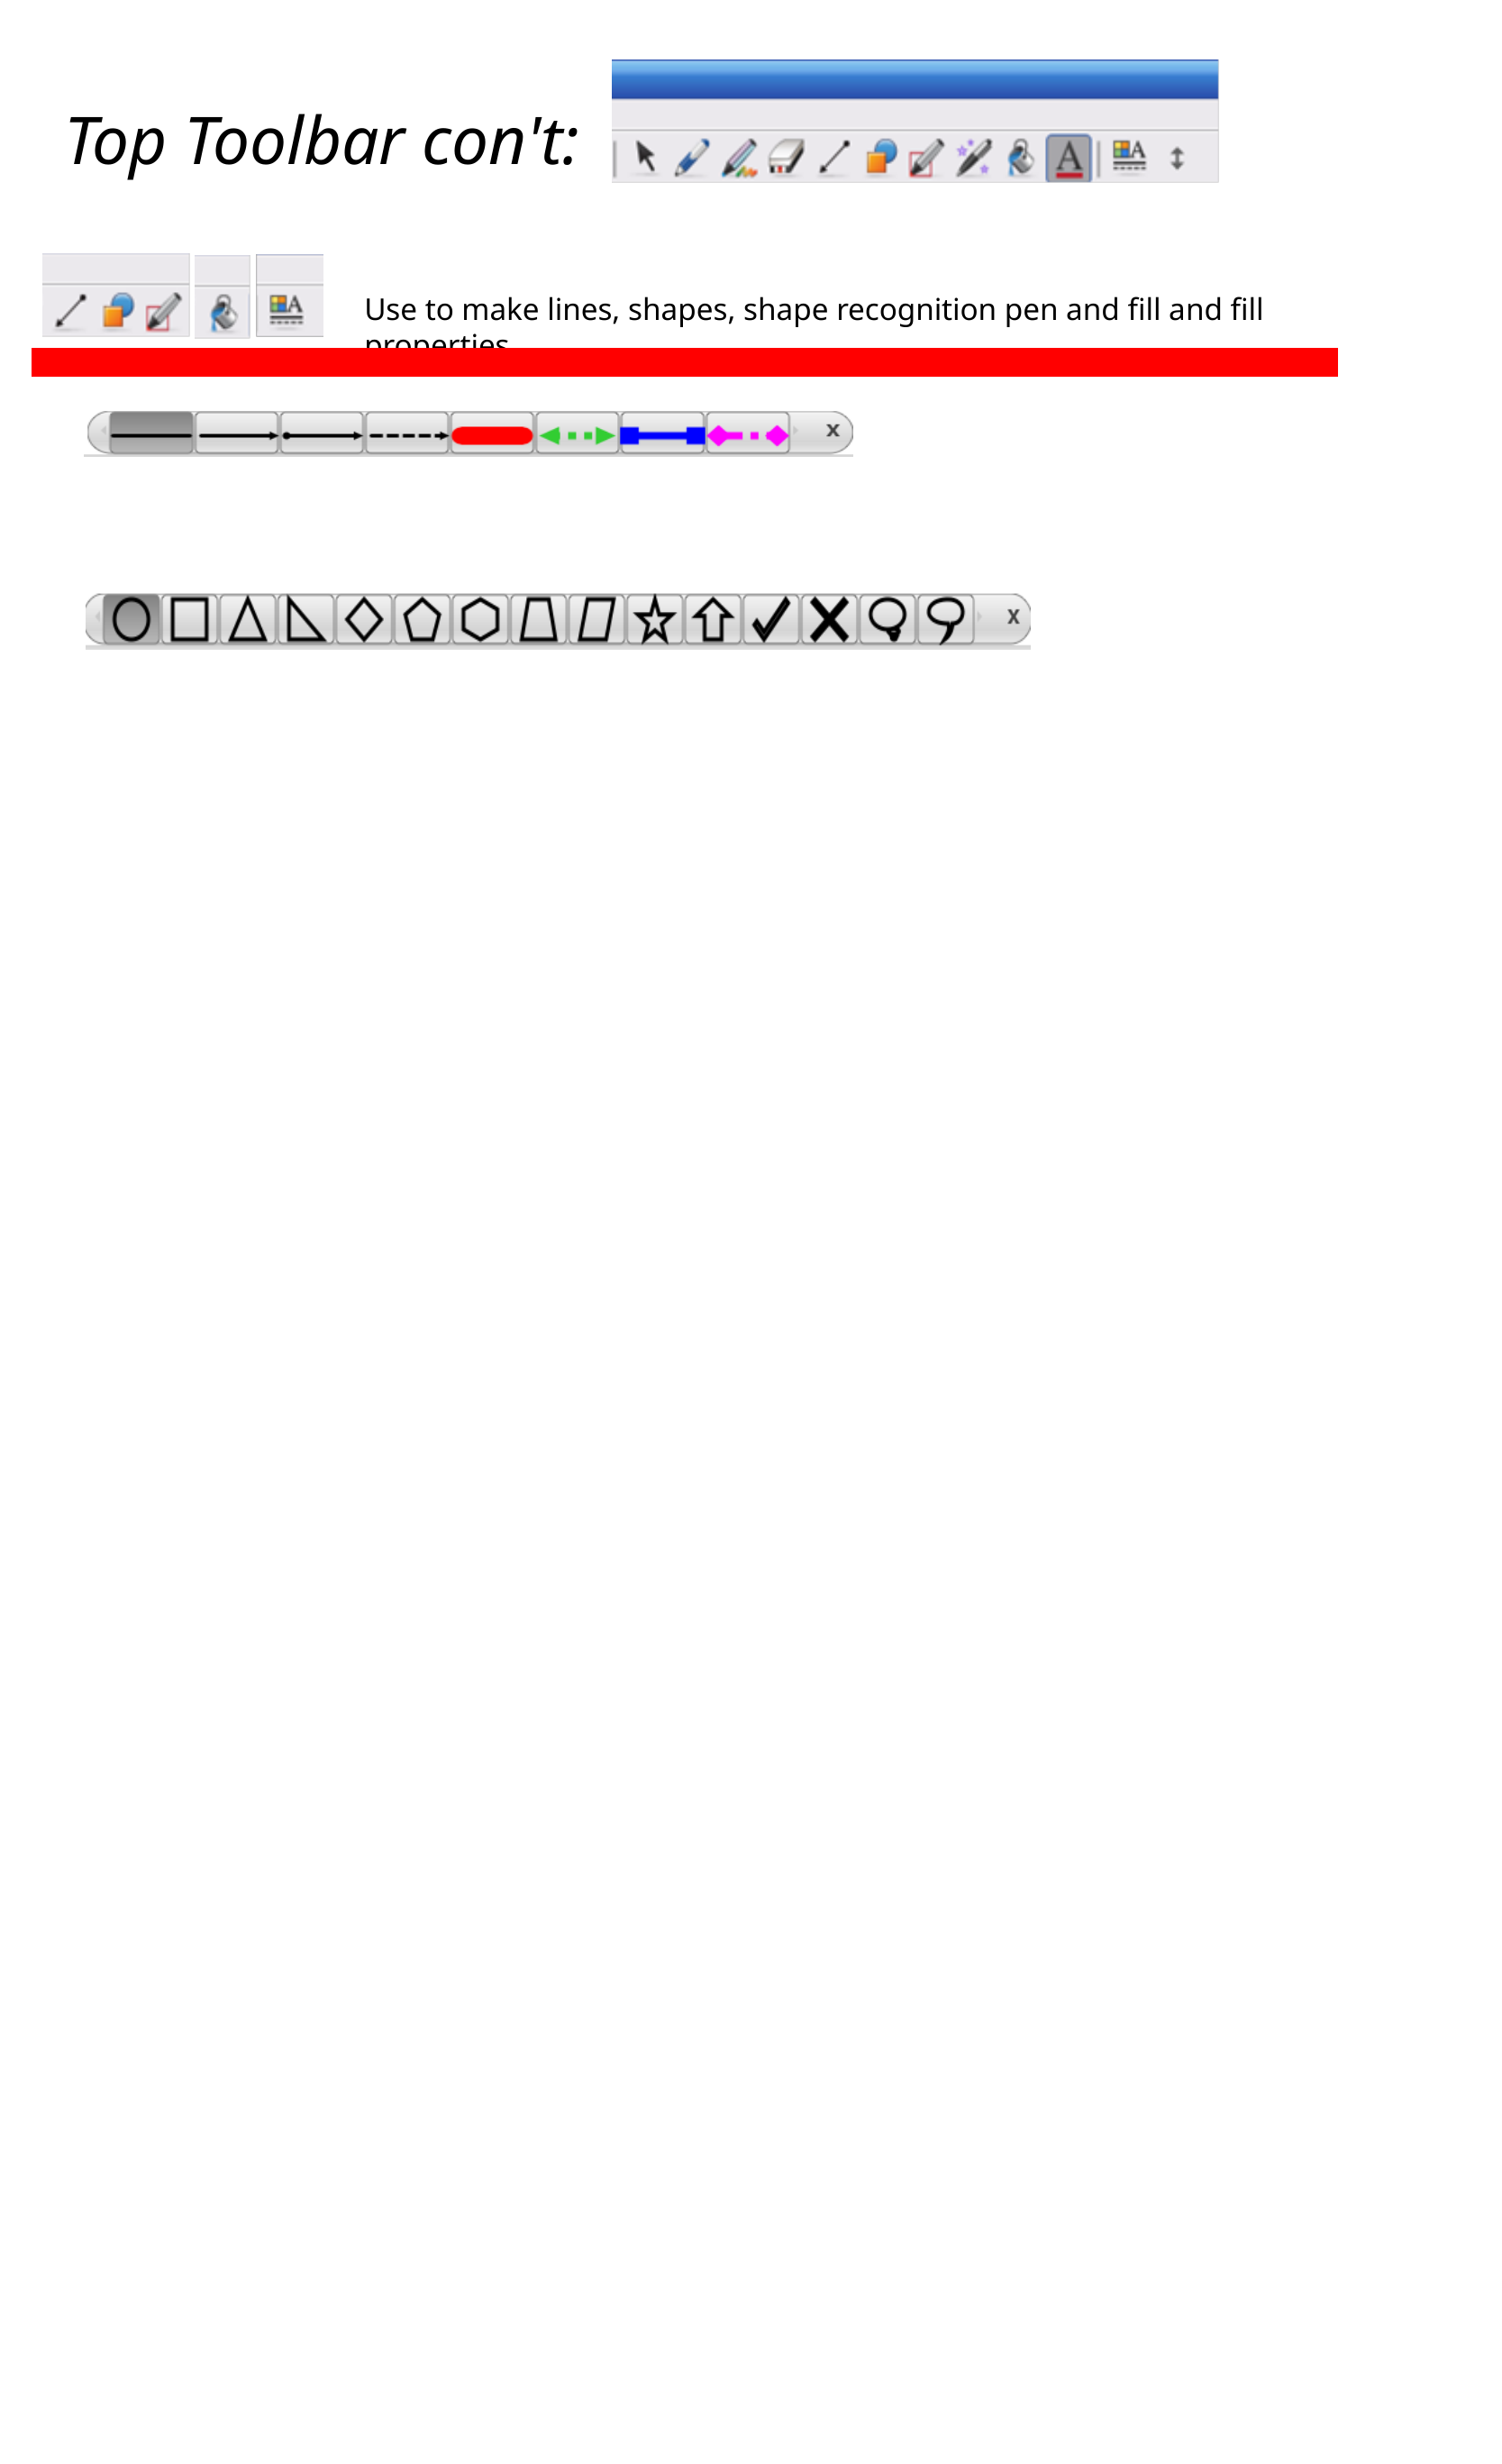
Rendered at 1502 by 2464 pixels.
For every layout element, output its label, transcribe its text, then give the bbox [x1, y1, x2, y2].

picture [86, 579, 1031, 650]
picture [84, 403, 853, 457]
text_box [42, 253, 1320, 361]
picture [611, 59, 1221, 185]
text_box Top Toolbar con't: [50, 92, 606, 185]
